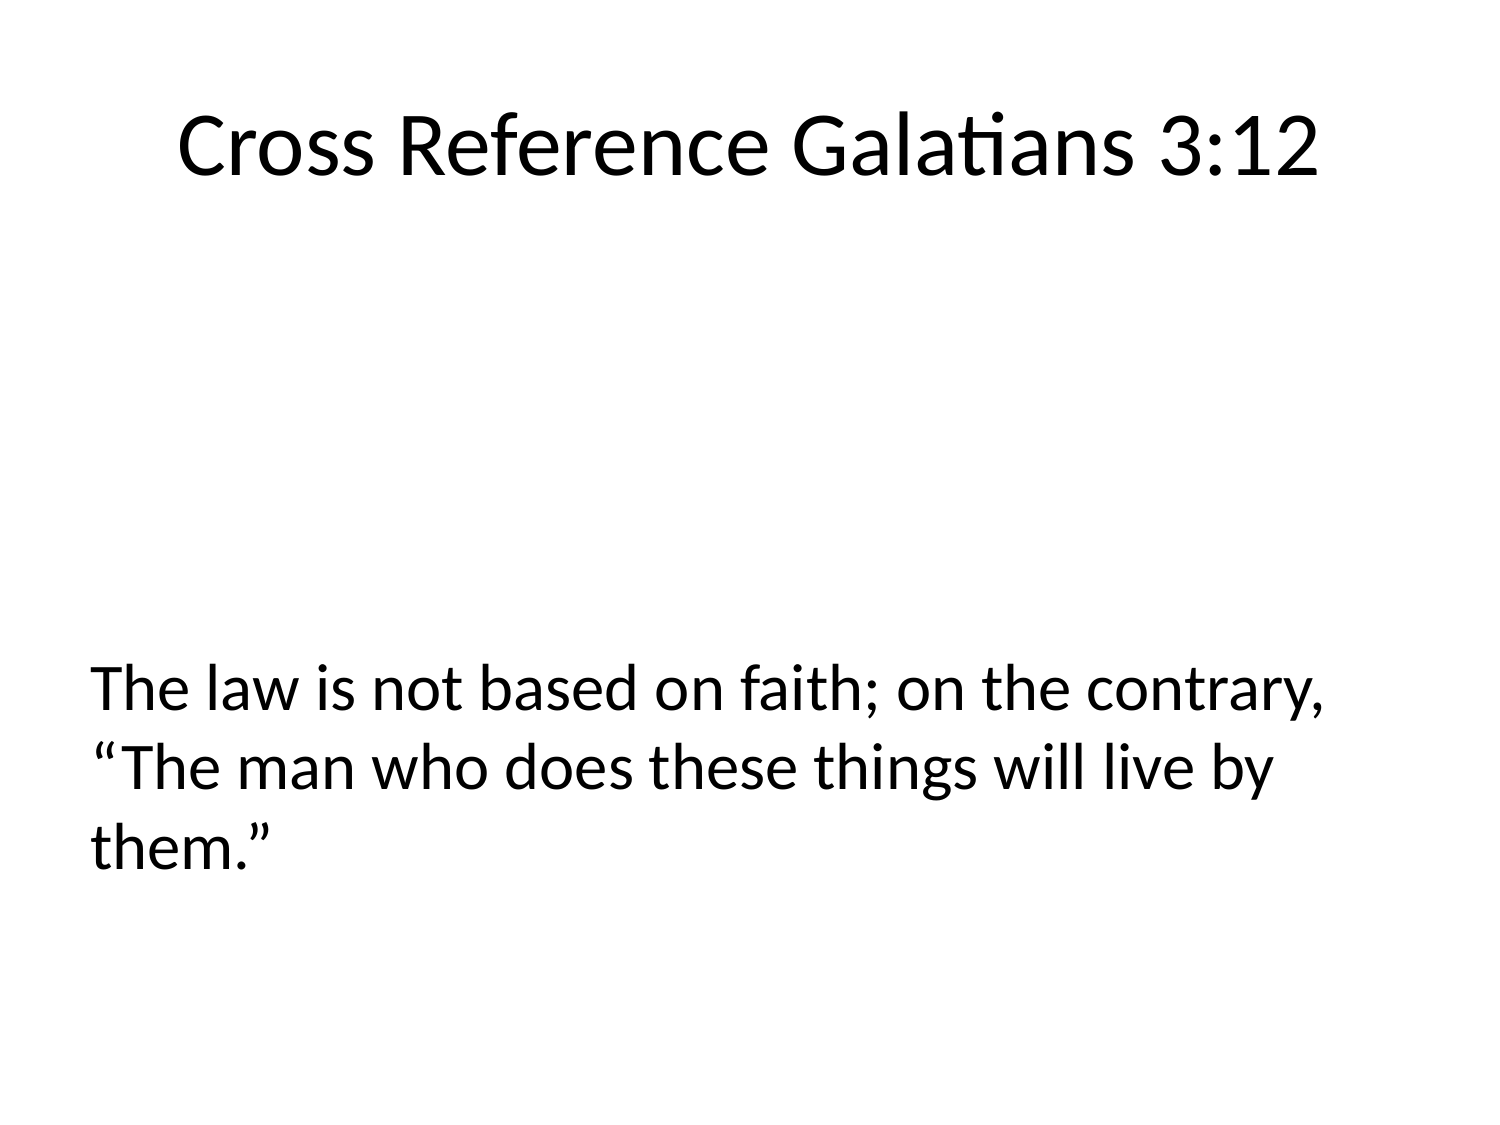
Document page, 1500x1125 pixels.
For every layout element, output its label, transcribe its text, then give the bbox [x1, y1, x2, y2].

list The law is not based on faith; on the contrary, “The man who does these things will live by them.” [75, 262, 1425, 1005]
title Cross Reference Galatians 3:12 [75, 45, 1425, 233]
